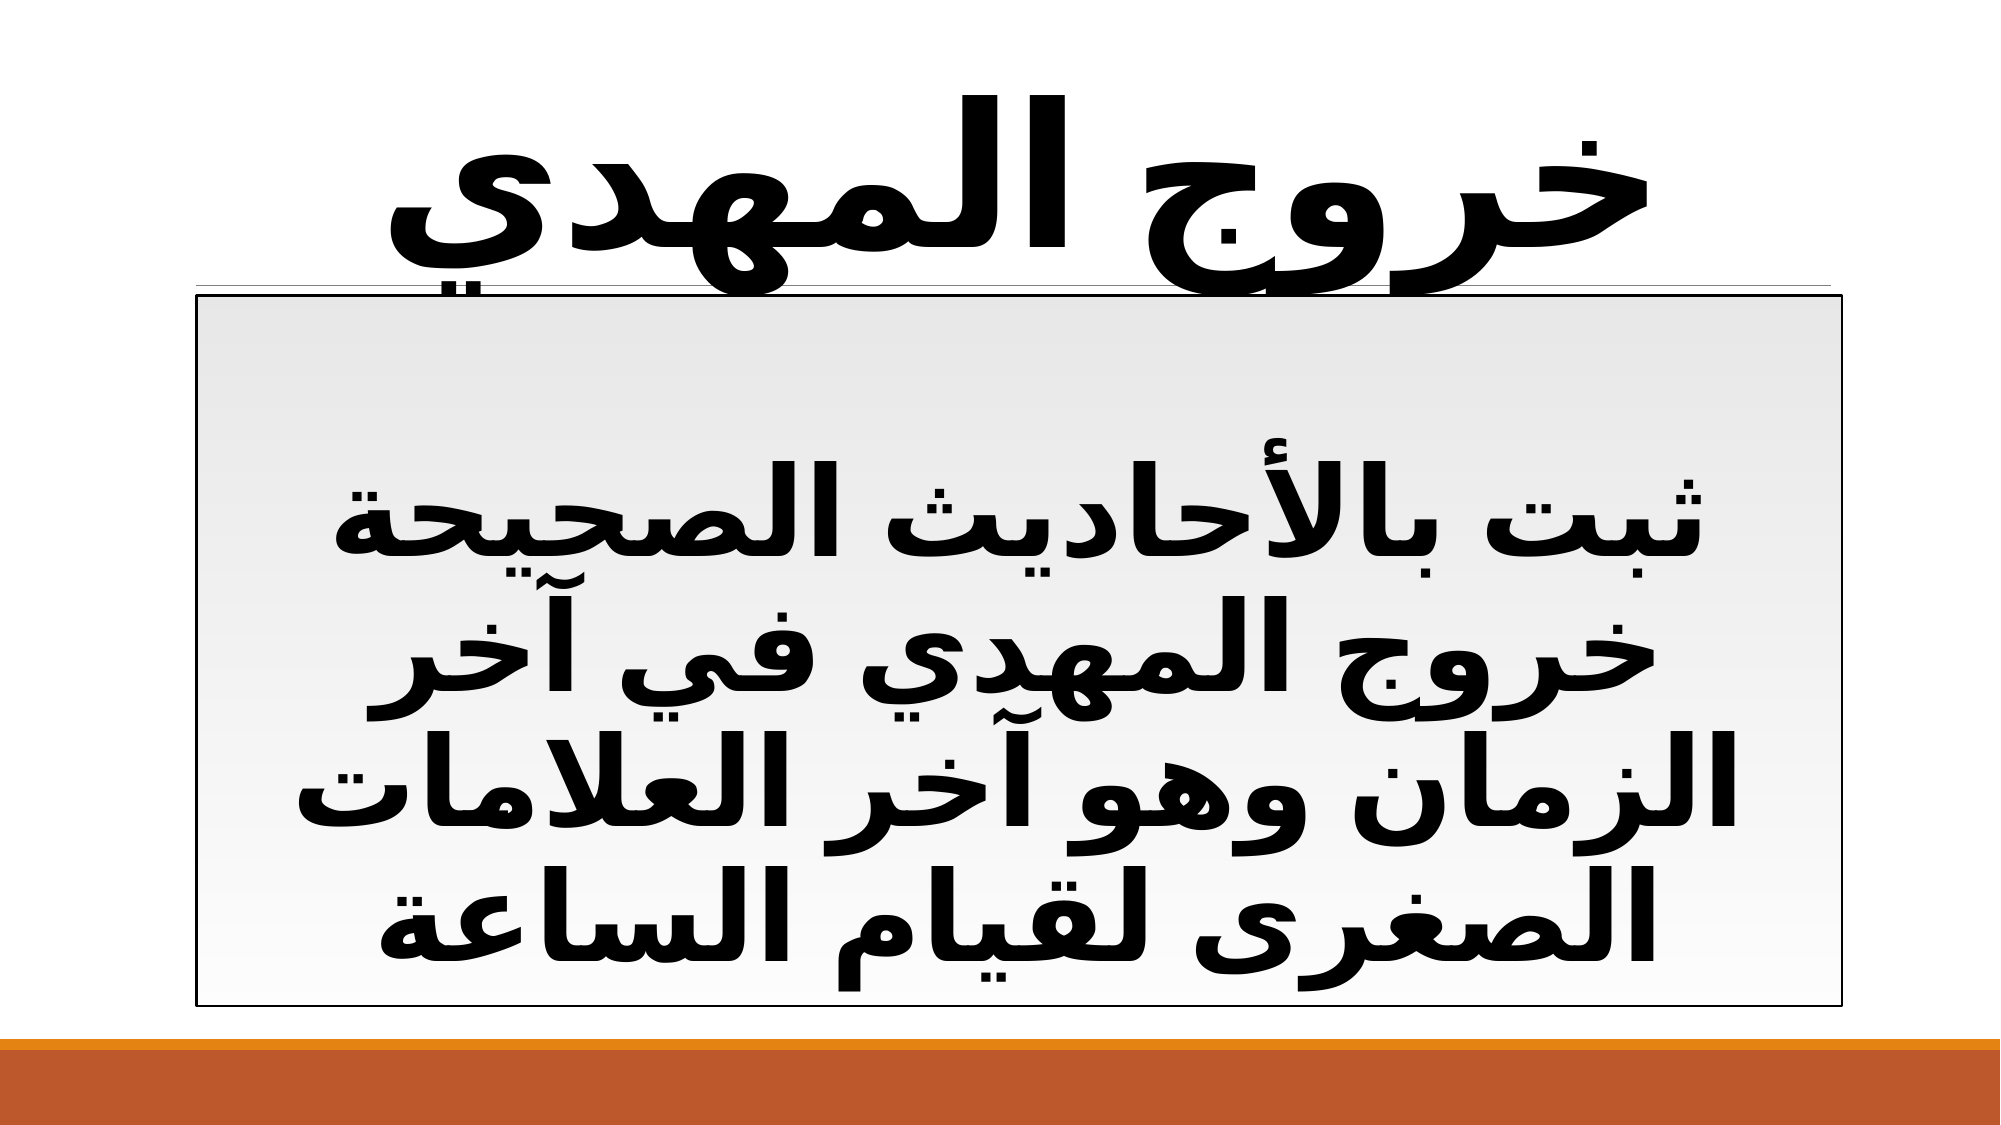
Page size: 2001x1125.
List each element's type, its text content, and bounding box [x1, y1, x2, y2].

list ثبت بالأحاديث الصحيحة خروج المهدي في آخر الزمان وهو آخر العلامات الصغرى لقيام الساعة [195, 294, 1843, 1007]
title خروج المهدي [232, 44, 1813, 294]
